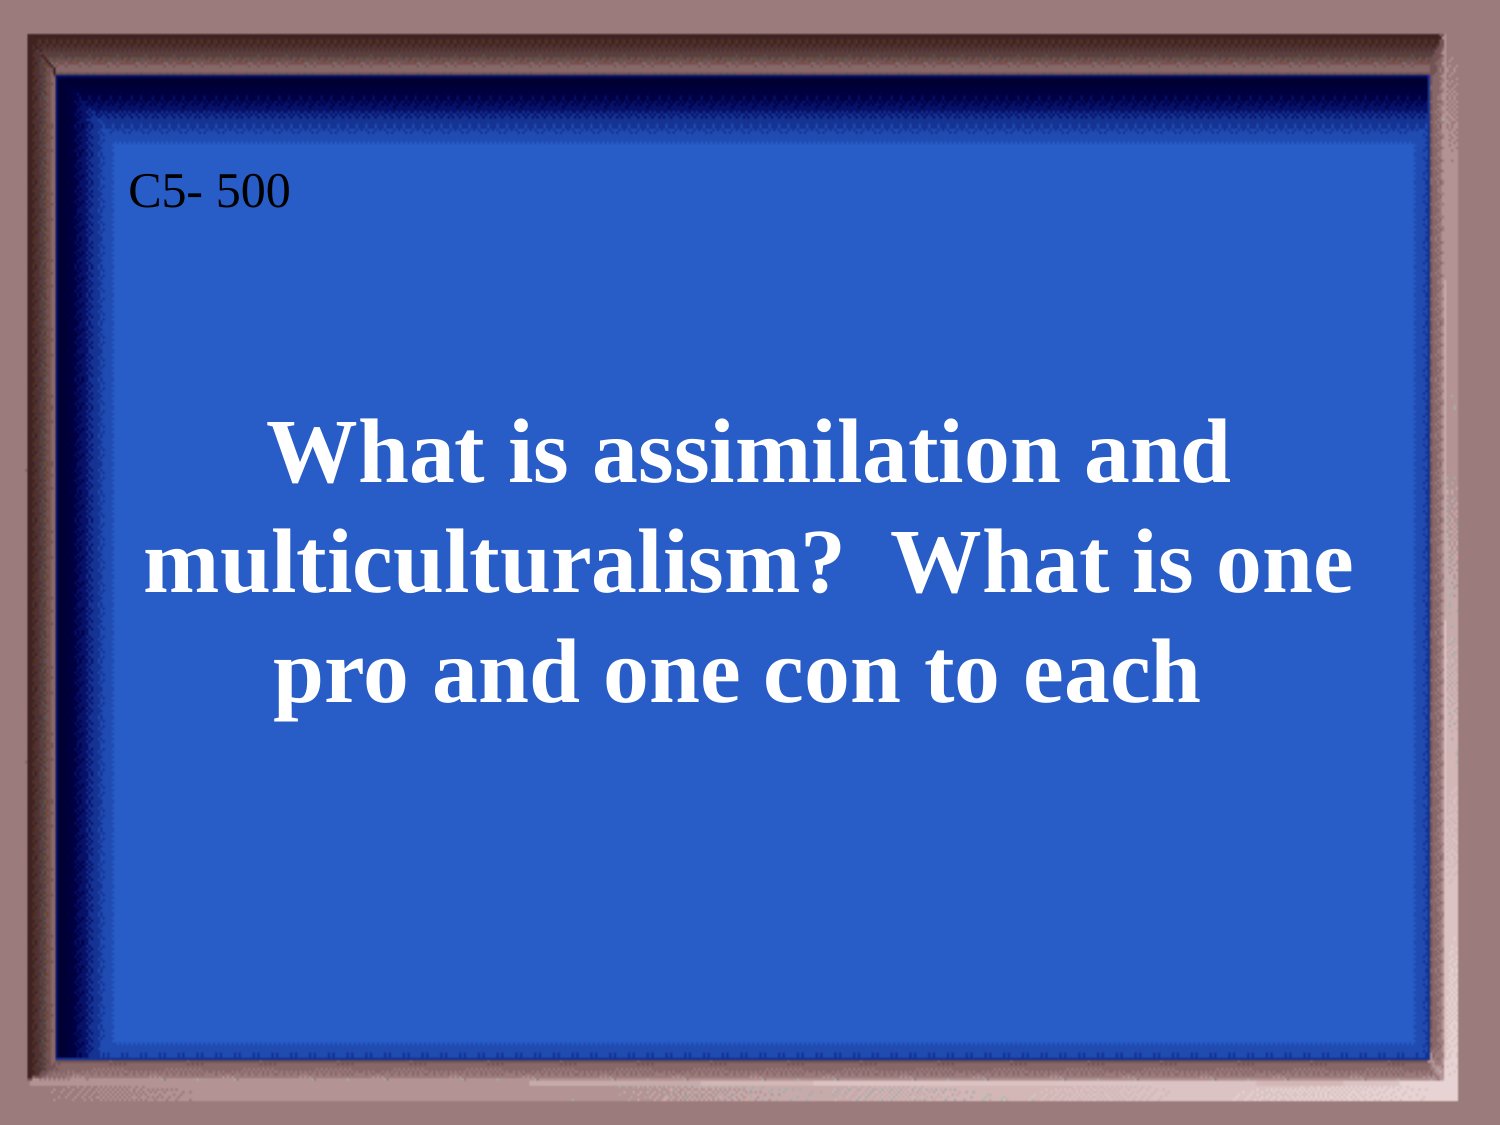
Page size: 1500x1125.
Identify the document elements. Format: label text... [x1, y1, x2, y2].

picture [0, 0, 1500, 1125]
text_box C5- 500 [113, 149, 306, 225]
title What is assimilation and multiculturalism? What is one pro and one con to each [112, 462, 1388, 650]
